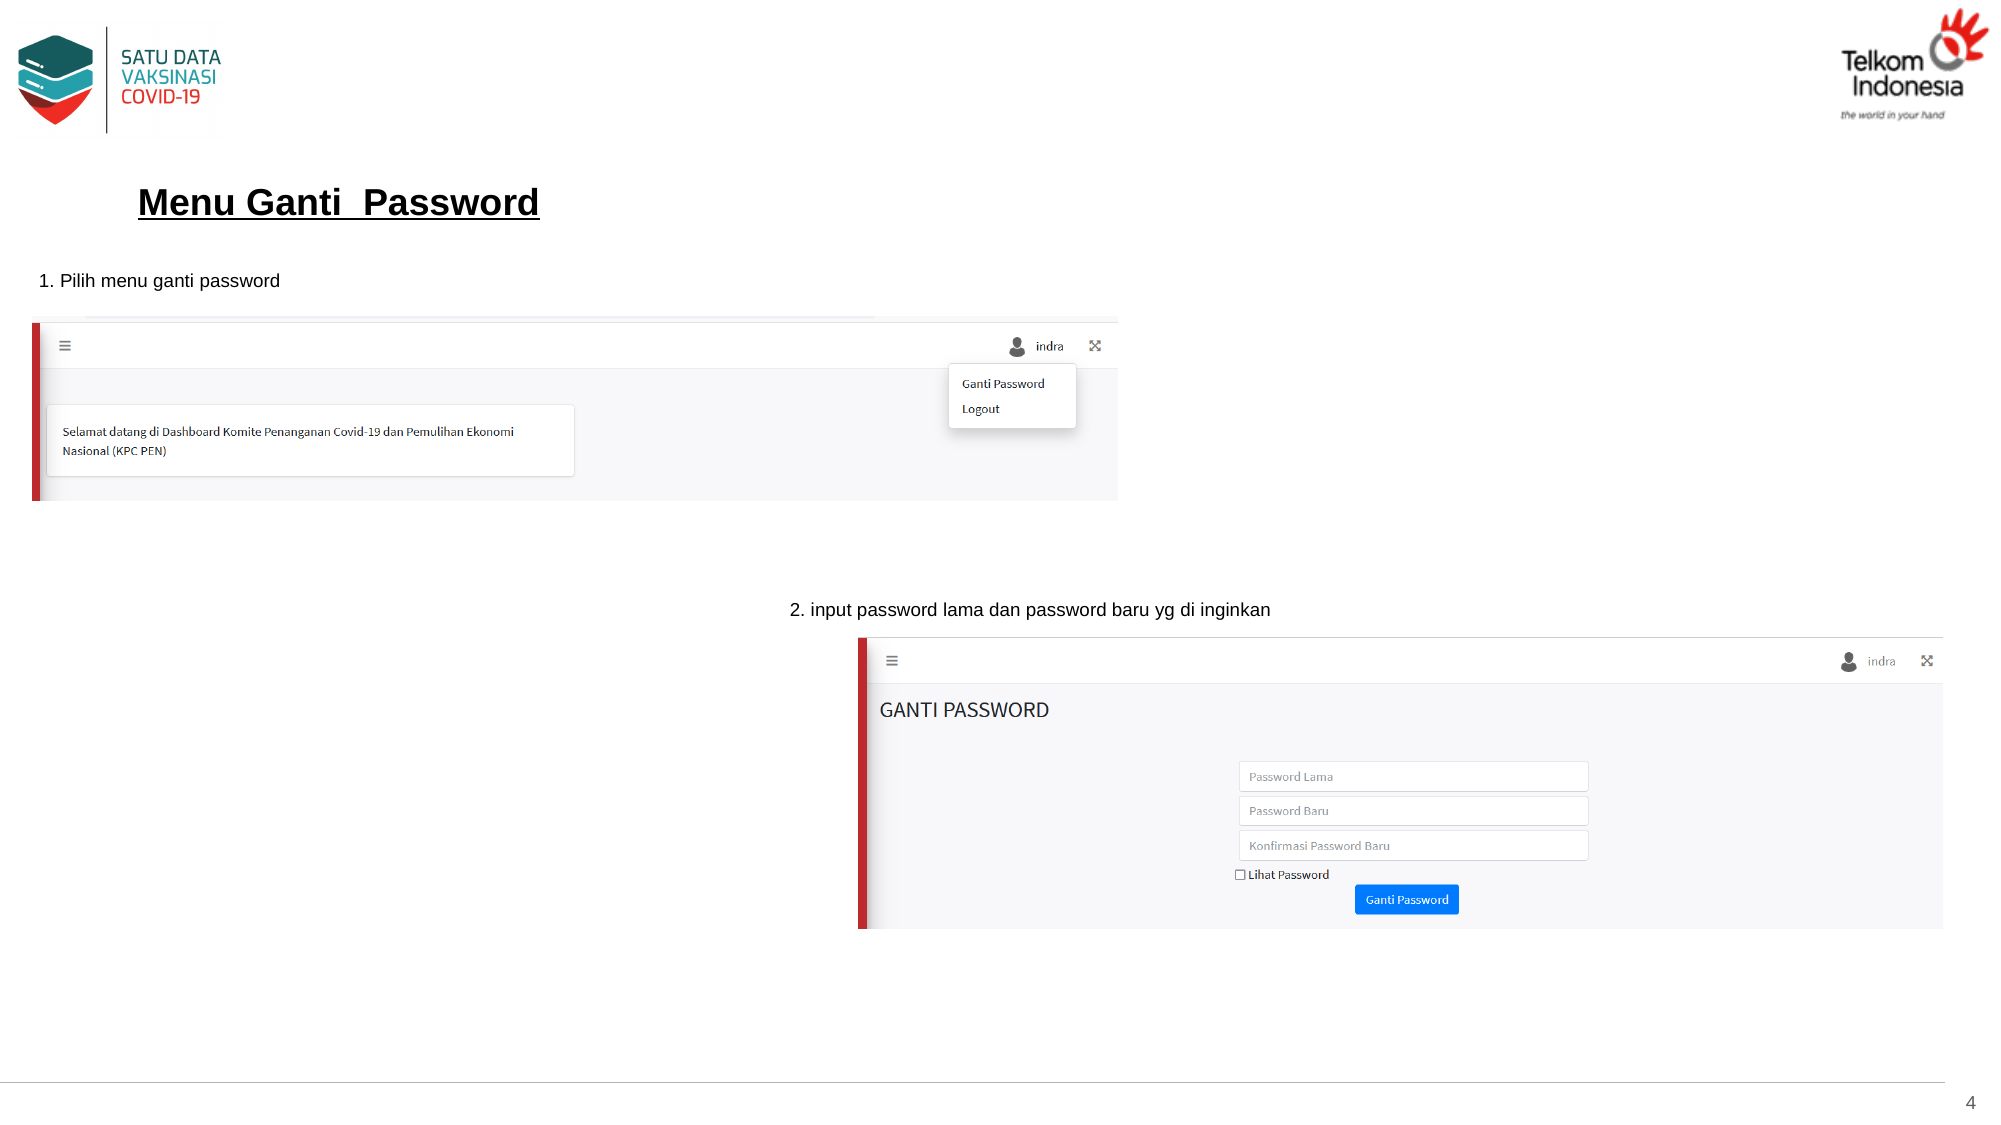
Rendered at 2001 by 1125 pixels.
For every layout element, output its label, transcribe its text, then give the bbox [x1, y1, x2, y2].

text_box 2. input password lama dan password baru yg di inginkan [783, 591, 1277, 626]
text_box Menu Ganti Password [118, 175, 560, 232]
picture [32, 316, 1118, 501]
text_box 1. Pilih menu ganti password [33, 263, 287, 298]
picture [1831, 0, 1998, 139]
picture [858, 637, 1944, 929]
picture [10, 19, 231, 141]
